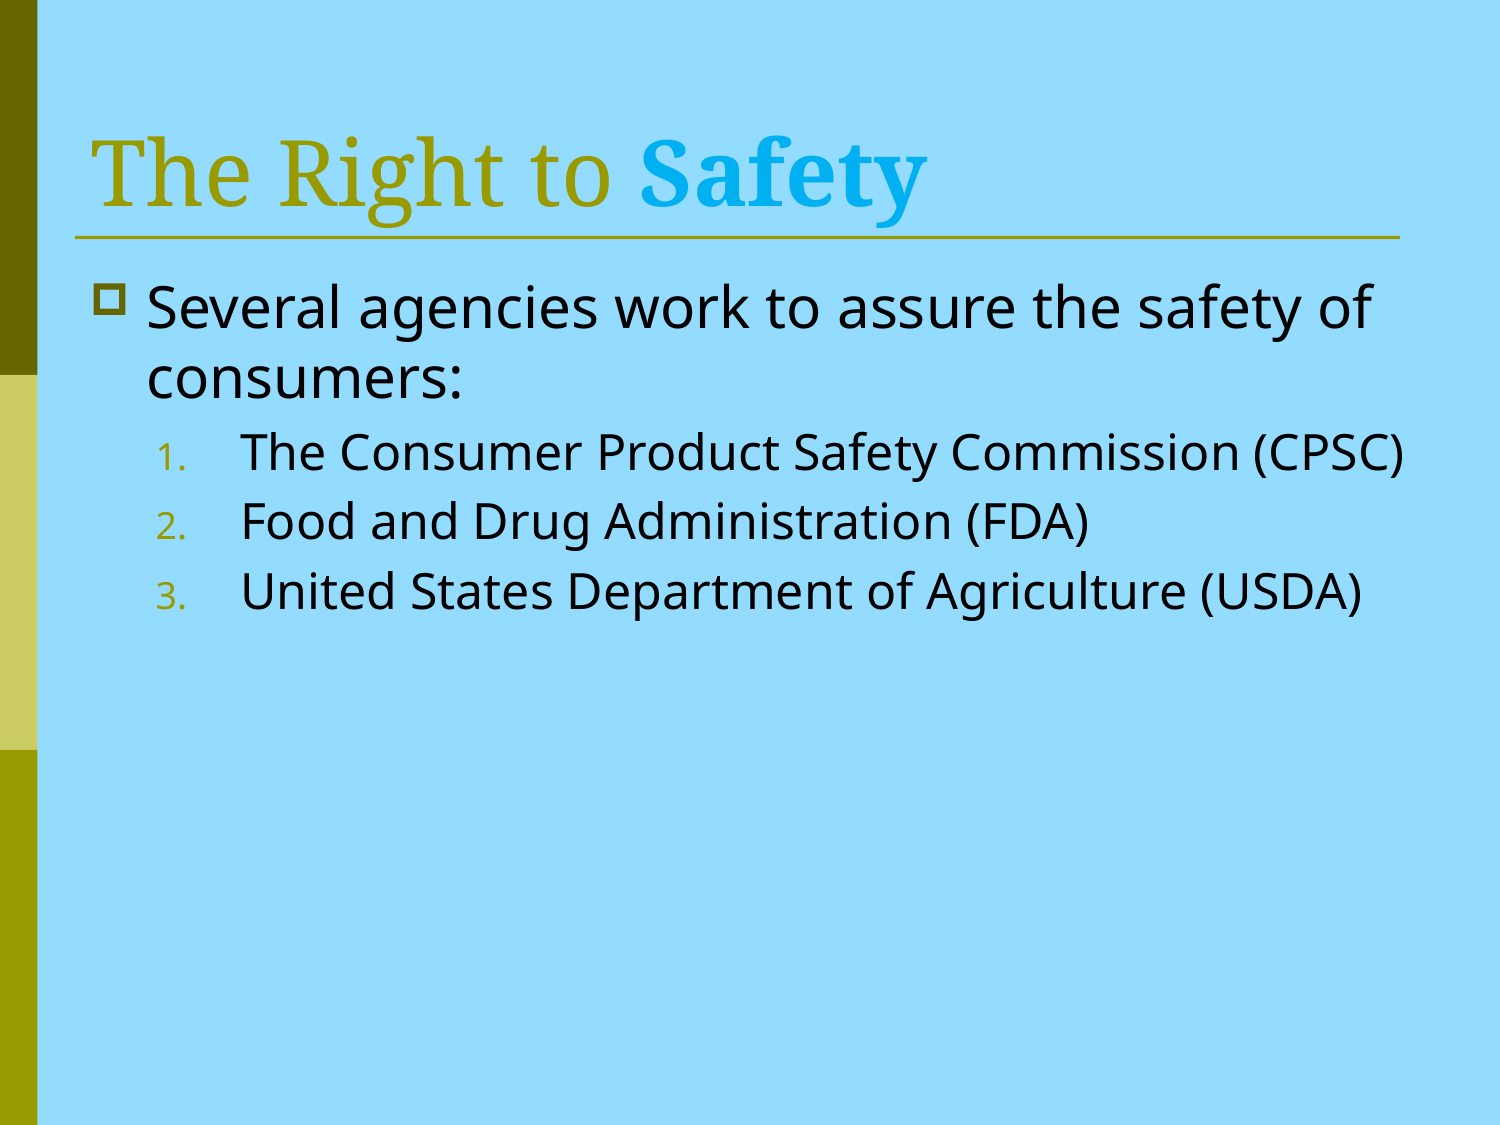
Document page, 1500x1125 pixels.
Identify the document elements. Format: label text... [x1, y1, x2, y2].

list Several agencies work to assure the safety of consumers: The Consumer Product Safety Commission (CPSC) Food and Drug Administration (FDA) United States Department of Agriculture (USDA) [74, 262, 1426, 1006]
title The Right to Safety [74, 45, 1426, 233]
